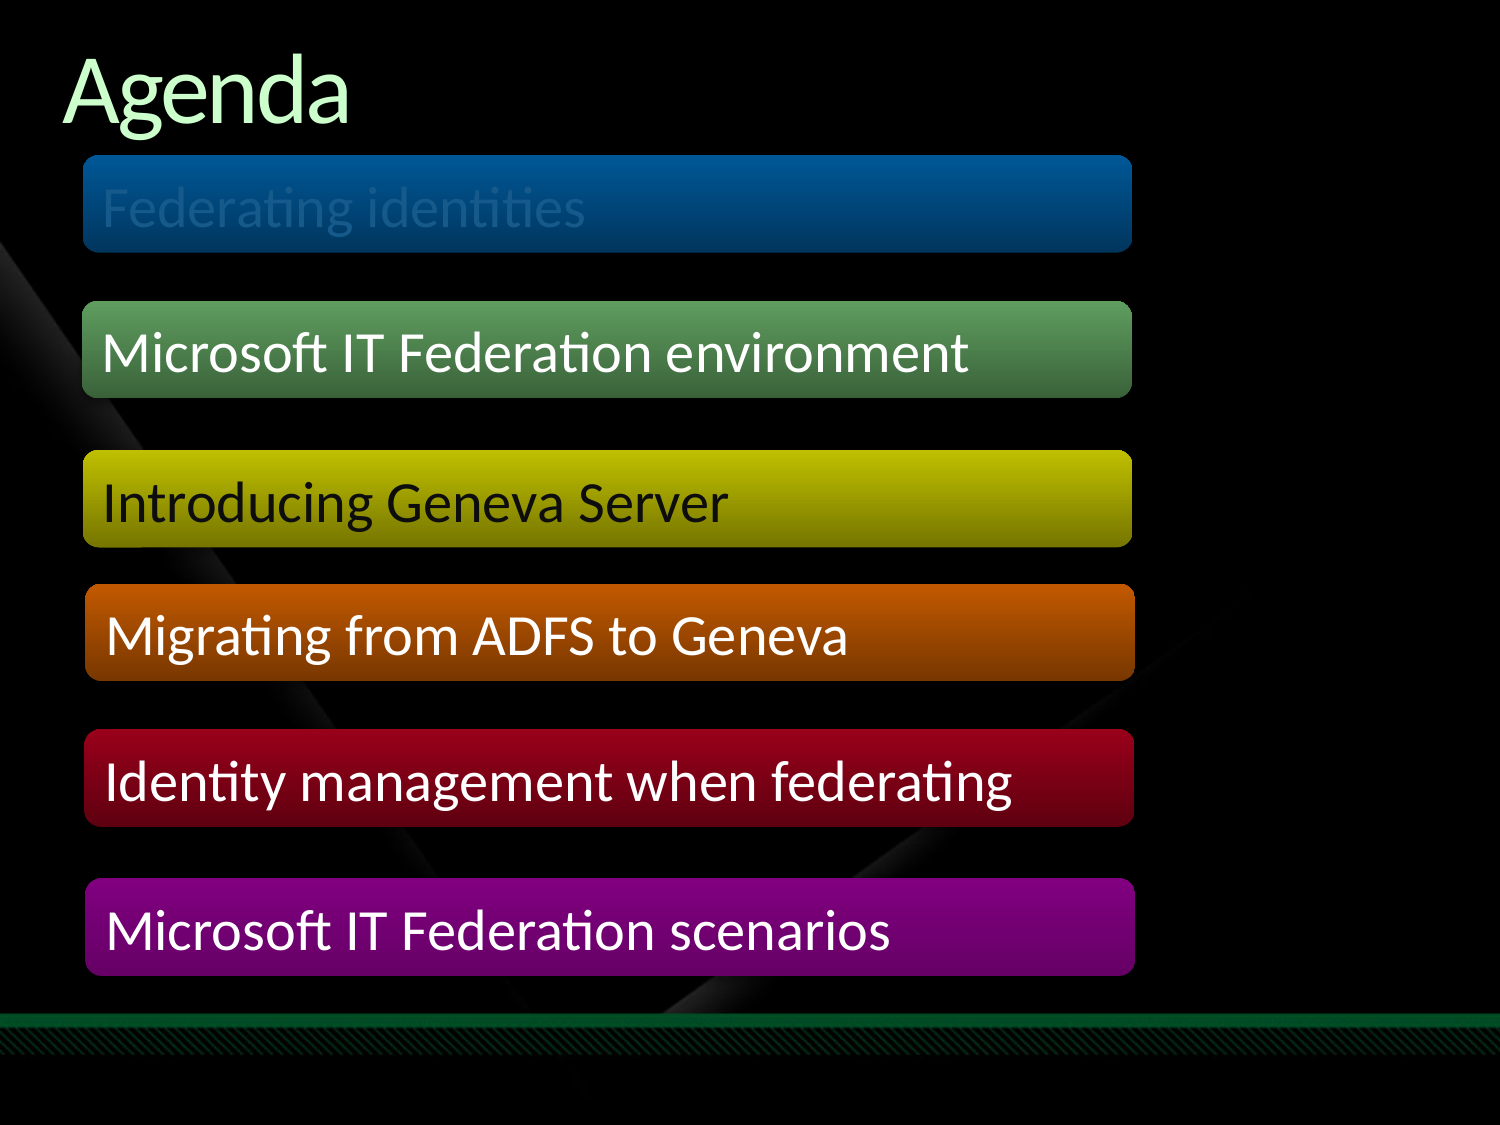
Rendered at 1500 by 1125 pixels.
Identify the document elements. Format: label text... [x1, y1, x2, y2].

text_box Microsoft IT Federation scenarios [85, 878, 1136, 976]
text_box Migrating from ADFS to Geneva [85, 583, 1136, 682]
title Agenda [62, 37, 1438, 147]
text_box Identity management when federating [84, 729, 1135, 827]
picture [0, 0, 1500, 1125]
text_box Microsoft IT Federation environment [81, 300, 1132, 399]
text_box Federating identities [82, 155, 1133, 253]
text_box Introducing Geneva Server [82, 450, 1133, 548]
